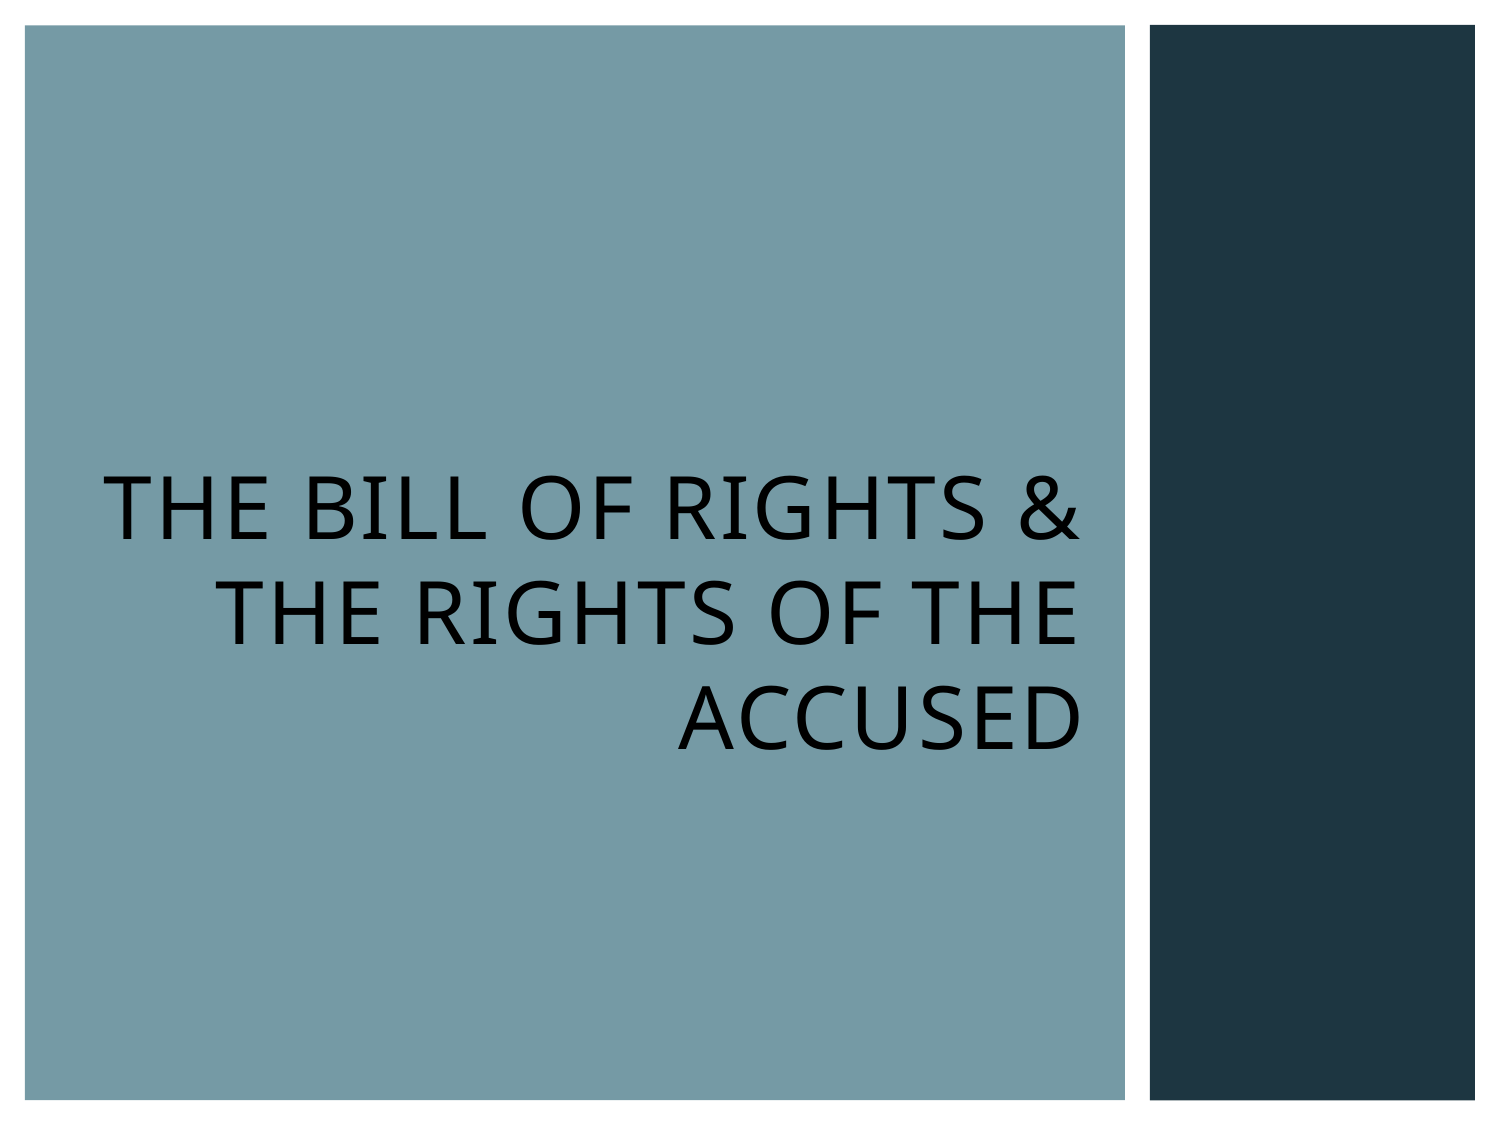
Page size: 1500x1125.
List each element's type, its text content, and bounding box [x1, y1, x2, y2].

title The bill of rights & The rights of the accused [62, 474, 1100, 745]
